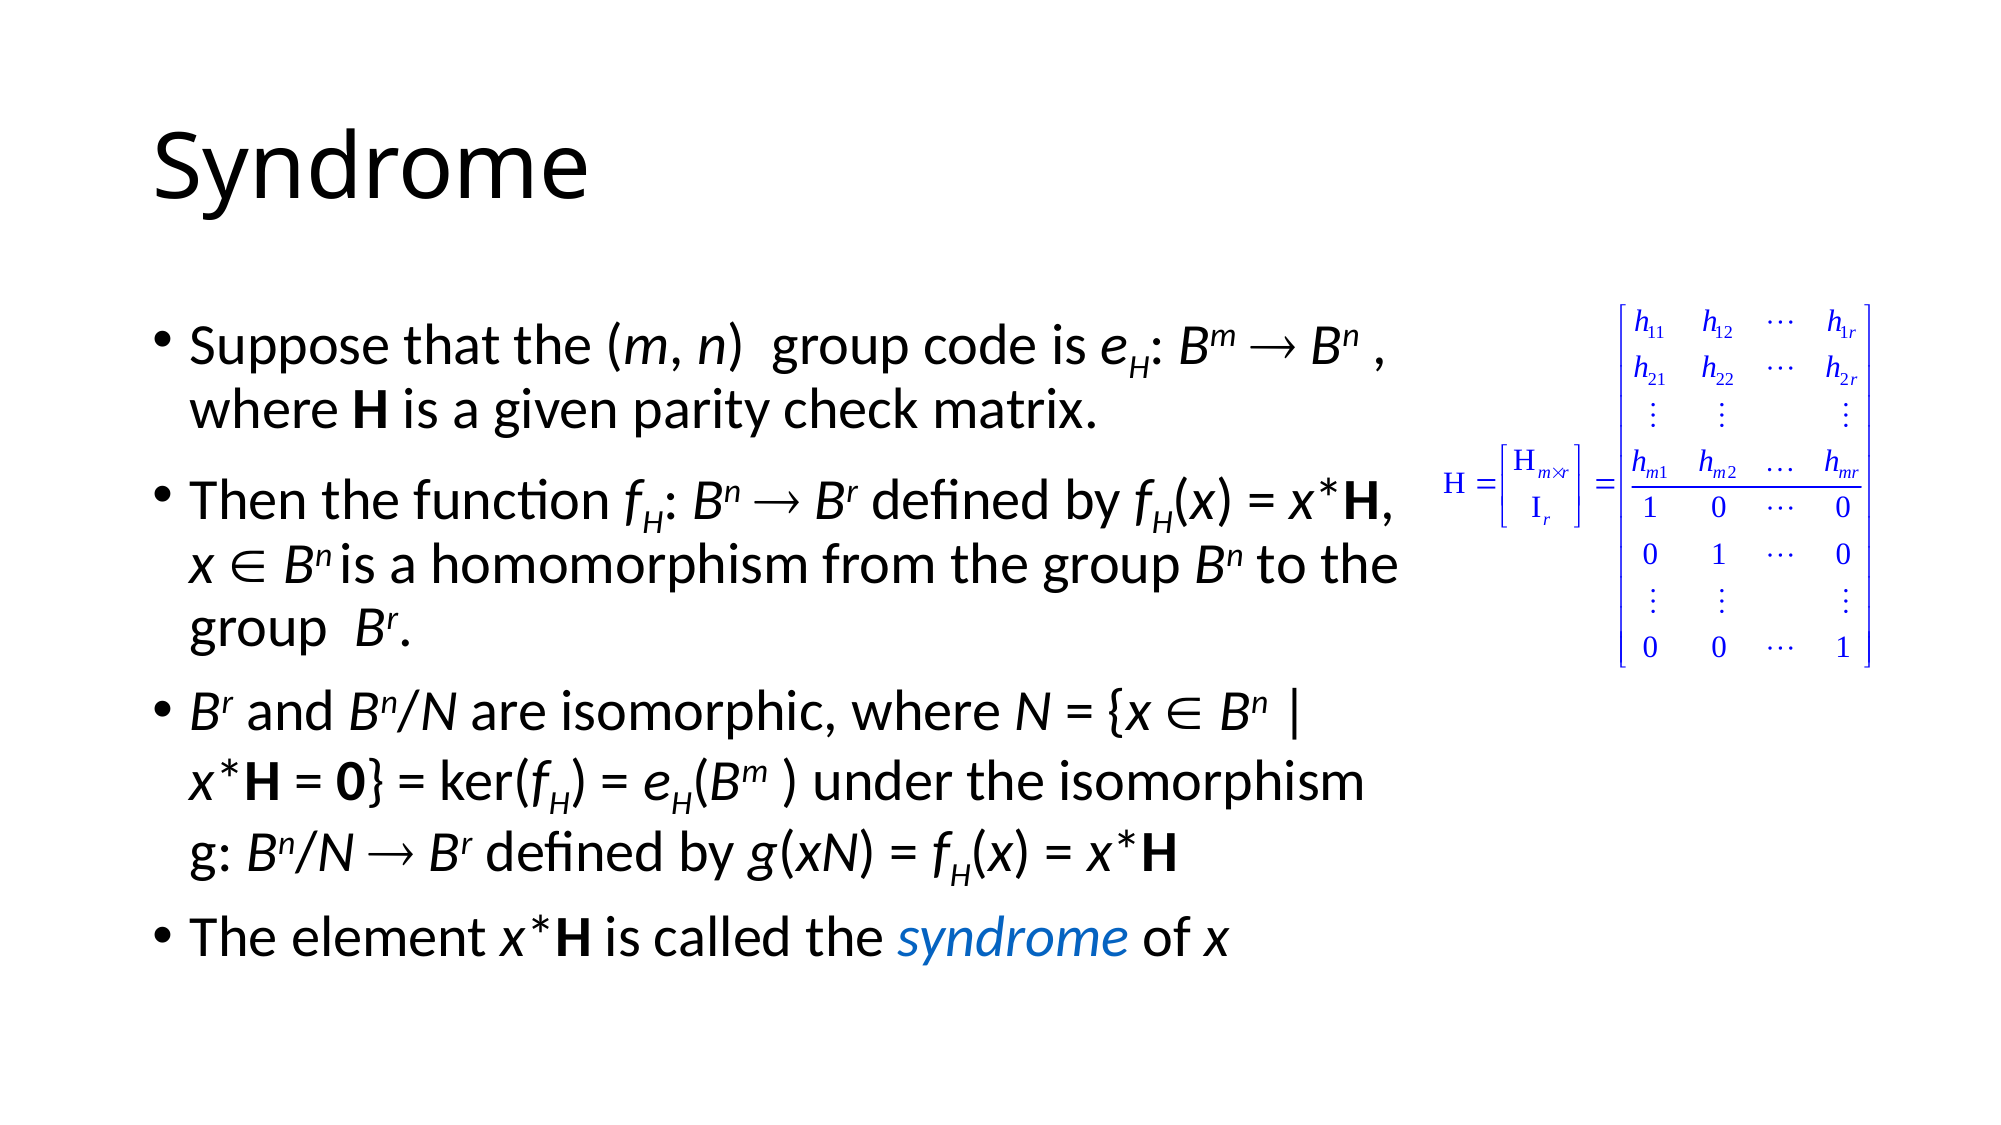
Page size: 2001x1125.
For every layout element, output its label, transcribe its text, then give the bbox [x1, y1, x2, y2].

list Suppose that the (m, n) group code is eH: Bm  Bn , where H is a given parity check matrix. Then the function fH: Bn  Br defined by fH(x) = x*H, x  Bn is a homomorphism from the group Bn to the group Br. Br and Bn/N are isomorphic, where N = {x  Bn | x*H = 0} = ker(fH) = eH(Bm ) under the isomorphism g: Bn/N  Br defined by g(xN) = fH(x) = x*H The element x*H is called the syndrome of x [137, 299, 1425, 1014]
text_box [1437, 299, 1882, 673]
title Syndrome [137, 59, 1863, 278]
